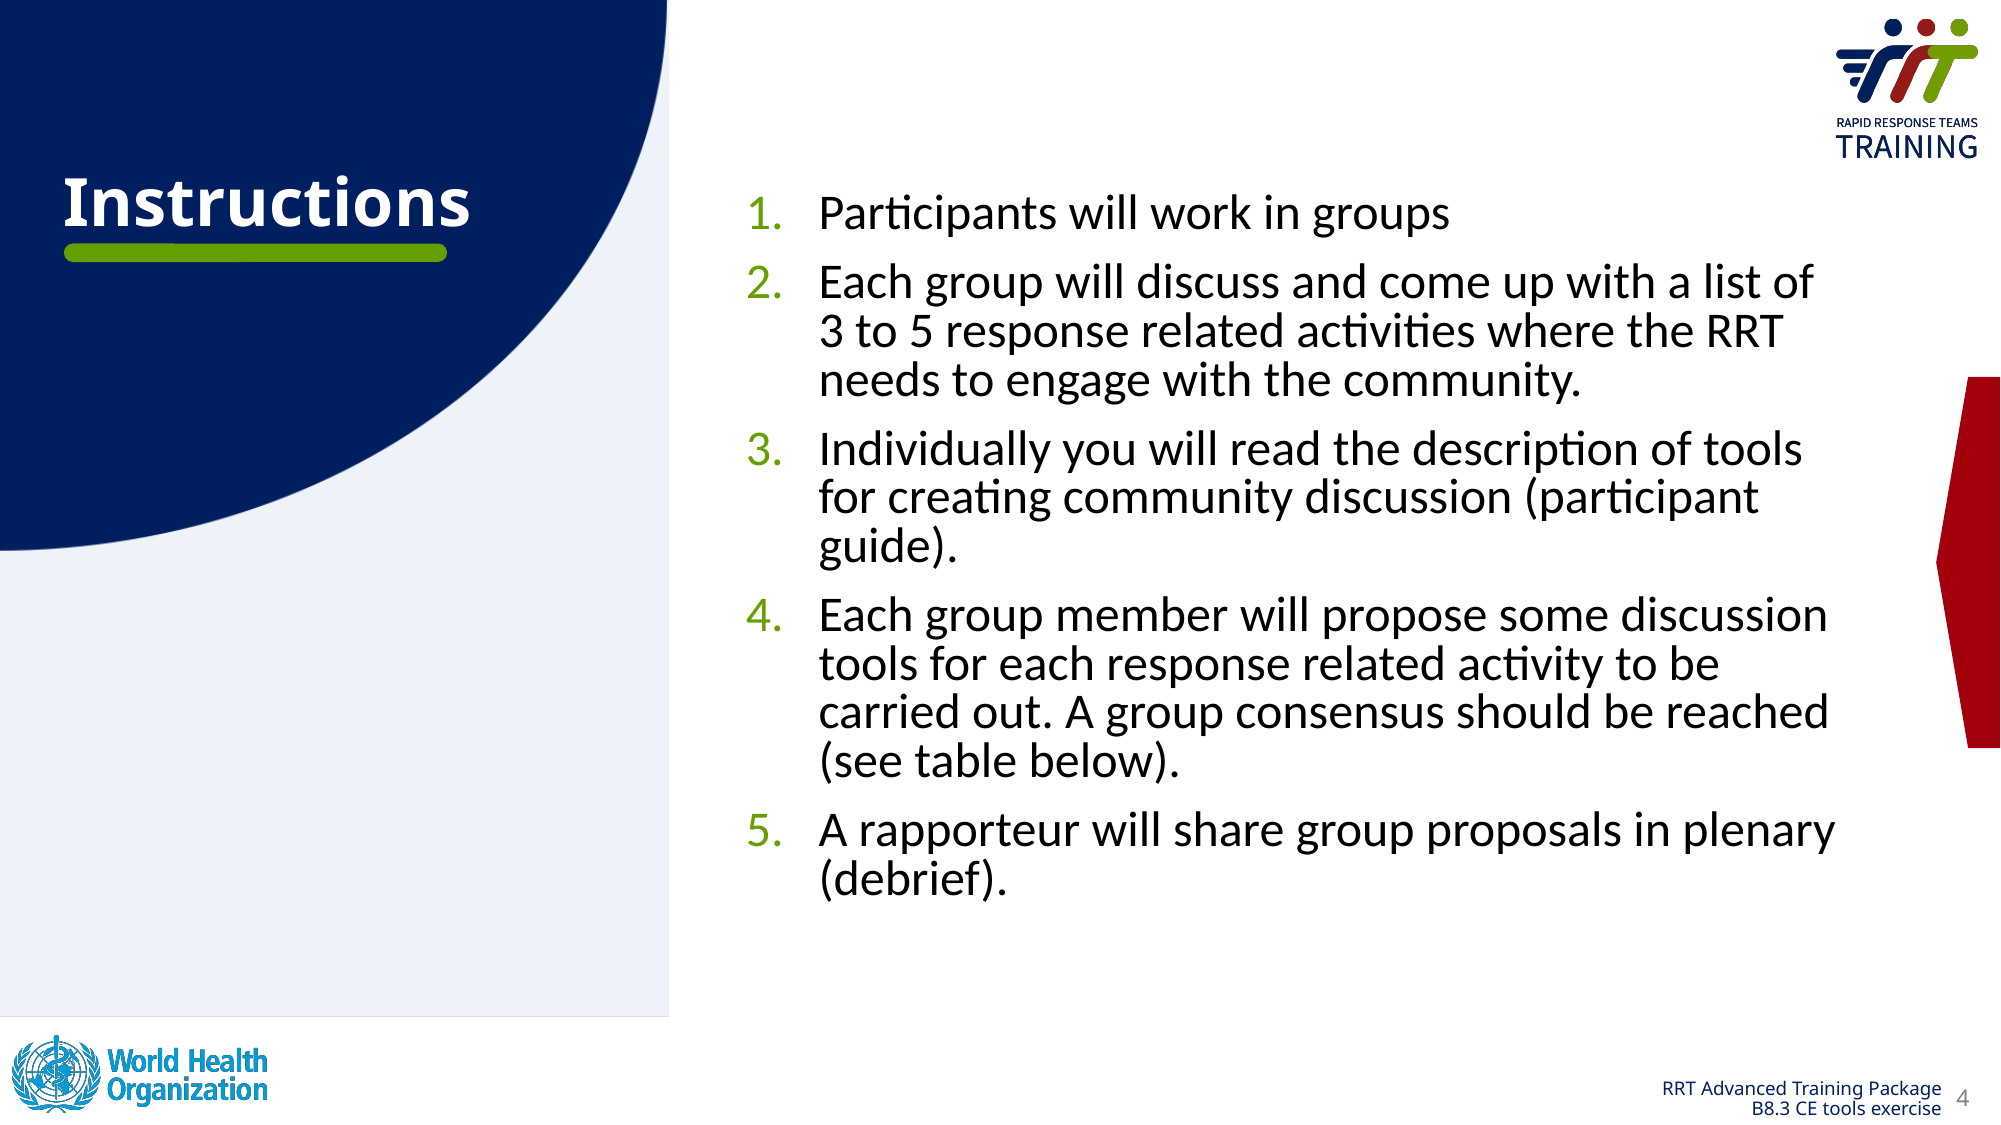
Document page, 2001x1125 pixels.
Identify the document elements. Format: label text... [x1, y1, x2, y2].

text_box Instructions [63, 103, 600, 242]
picture [36, 1088, 78, 1105]
picture [40, 1062, 47, 1070]
picture [59, 1035, 267, 1113]
picture [0, 0, 669, 1018]
picture [1835, 19, 1978, 167]
picture [46, 1056, 54, 1062]
picture [71, 1053, 90, 1091]
picture [24, 1054, 36, 1087]
picture [50, 1108, 62, 1113]
picture [12, 1035, 54, 1068]
picture [22, 1062, 26, 1077]
picture [34, 1054, 43, 1078]
picture [30, 1083, 37, 1091]
picture [12, 1083, 48, 1113]
text_box Participants will work in groups Each group will discuss and come up with a list of 3 to 5 response related activities where the RRT needs to engage with the community. Individually you will read the description of tools for creating community discussion (participant guide). Each group member will propose some discussion tools for each response related activity to be carried out. A group consensus should be reached (see table below). A rapporteur will share group proposals in plenary (debrief). [738, 183, 1844, 913]
